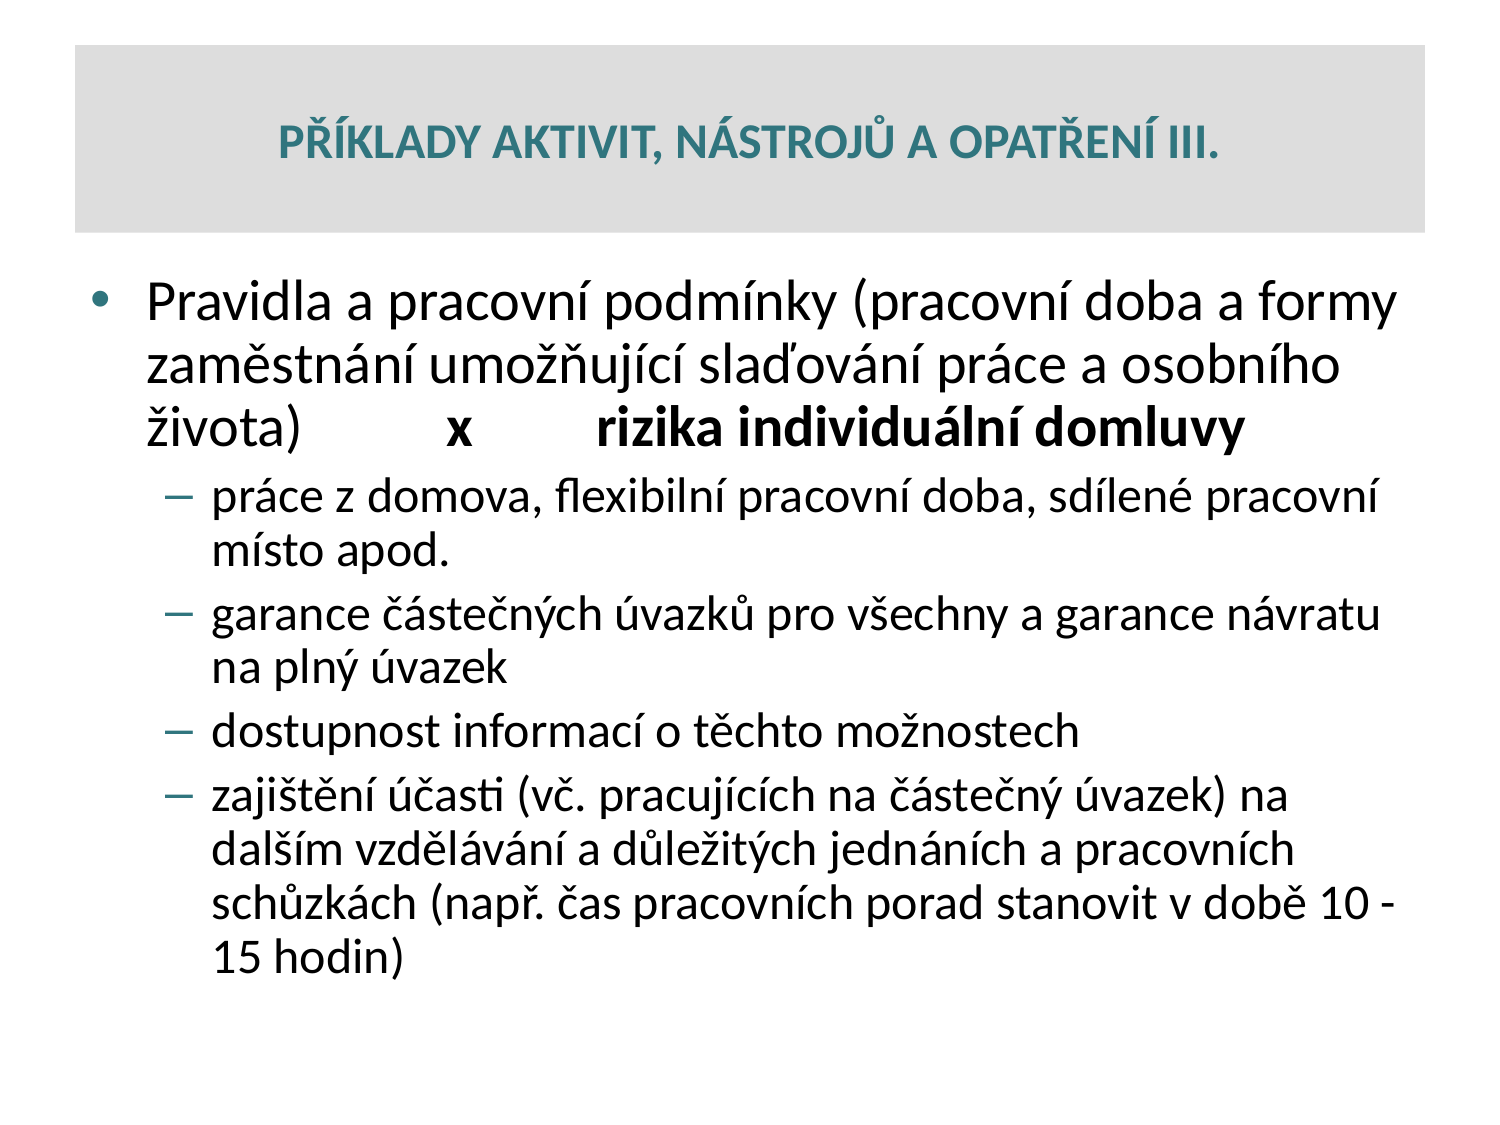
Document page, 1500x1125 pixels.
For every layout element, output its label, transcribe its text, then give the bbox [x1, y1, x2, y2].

title PŘÍKLADY AKTIVIT, NÁSTROJŮ A OPATŘENÍ III. [74, 44, 1426, 233]
list Pravidla a pracovní podmínky (pracovní doba a formy zaměstnání umožňující slaďování práce a osobního života) x rizika individuální domluvy práce z domova, flexibilní pracovní doba, sdílené pracovní místo apod. garance částečných úvazků pro všechny a garance návratu na plný úvazek dostupnost informací o těchto možnostech zajištění účasti (vč. pracujících na částečný úvazek) na dalším vzdělávání a důležitých jednáních a pracovních schůzkách (např. čas pracovních porad stanovit v době 10 - 15 hodin) [74, 262, 1426, 1006]
